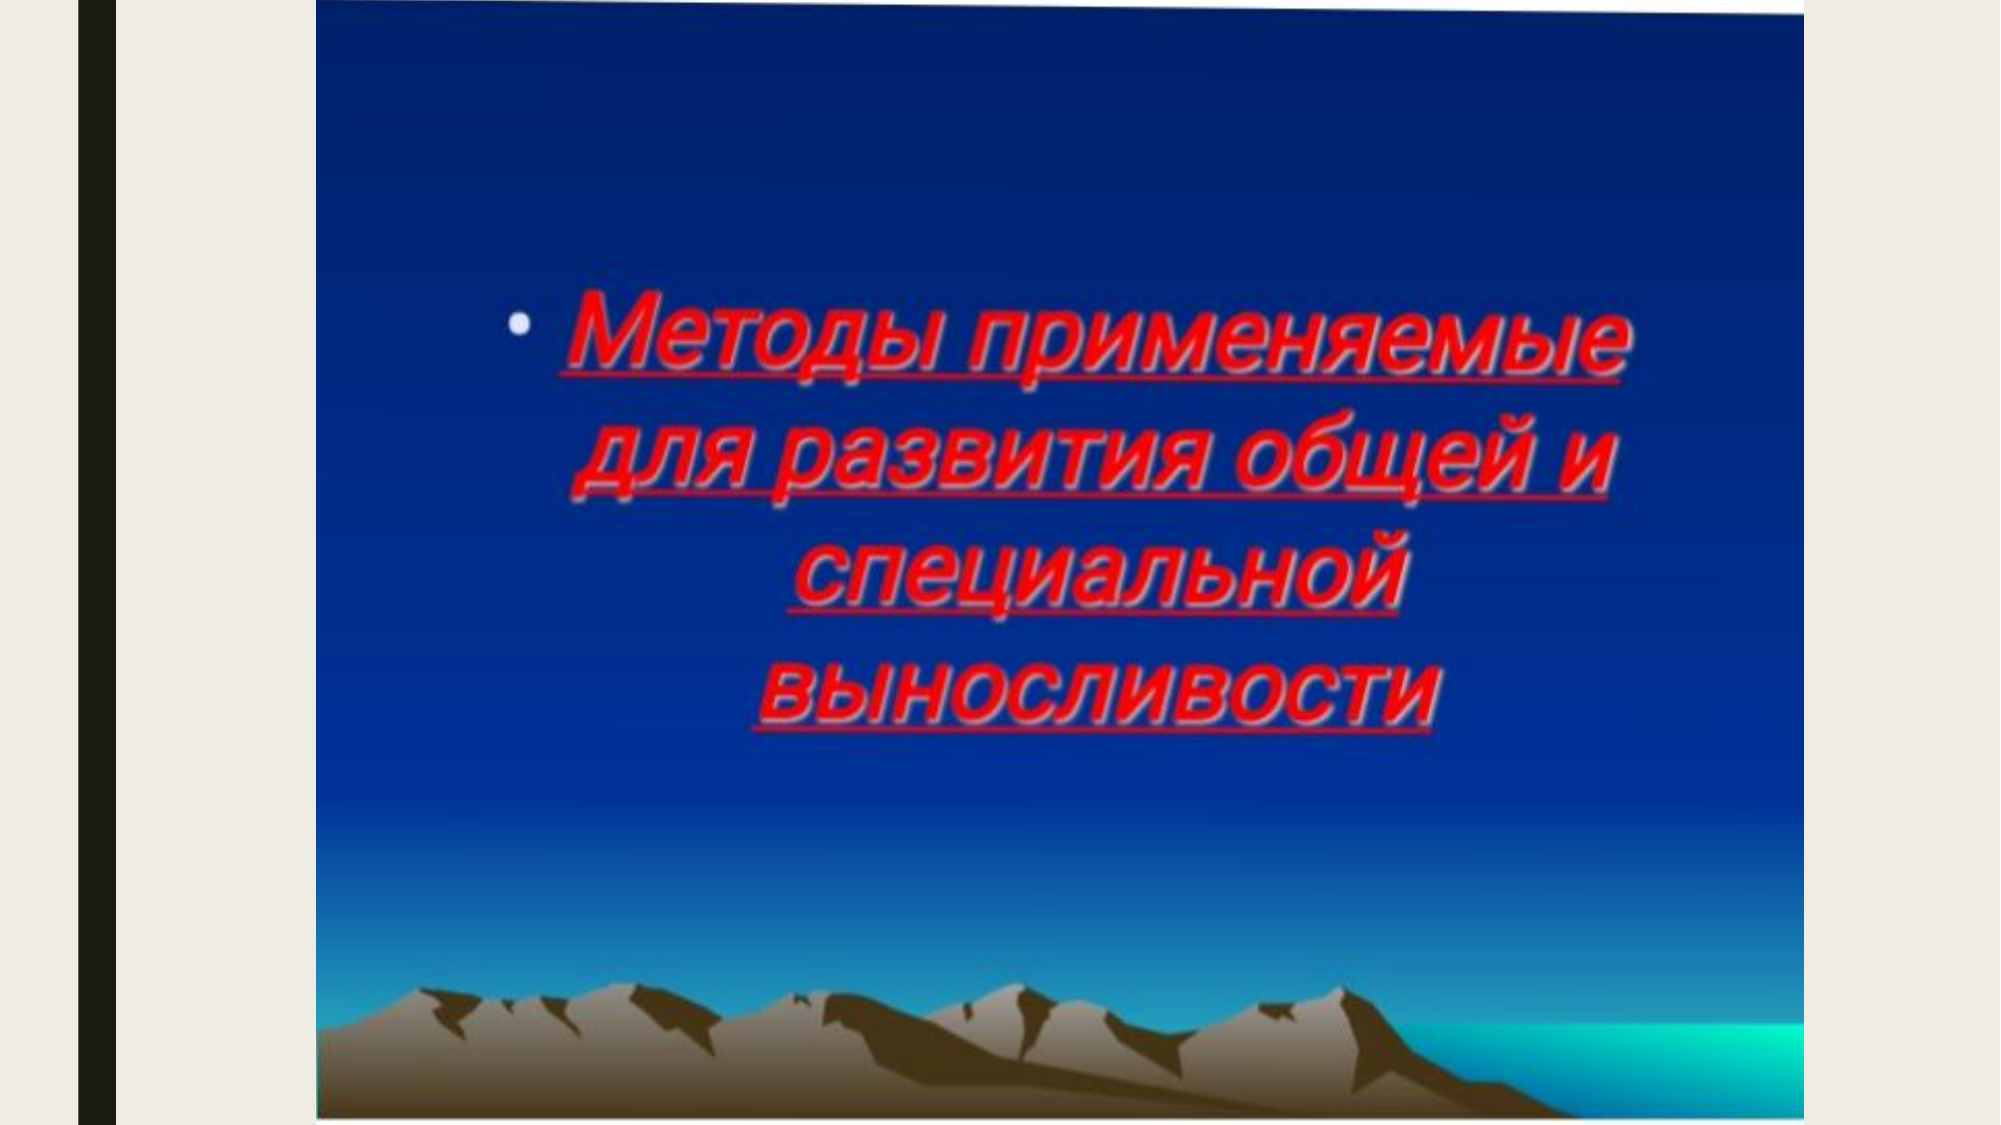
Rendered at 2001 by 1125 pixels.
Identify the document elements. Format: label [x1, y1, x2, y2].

list [316, 0, 1804, 1125]
